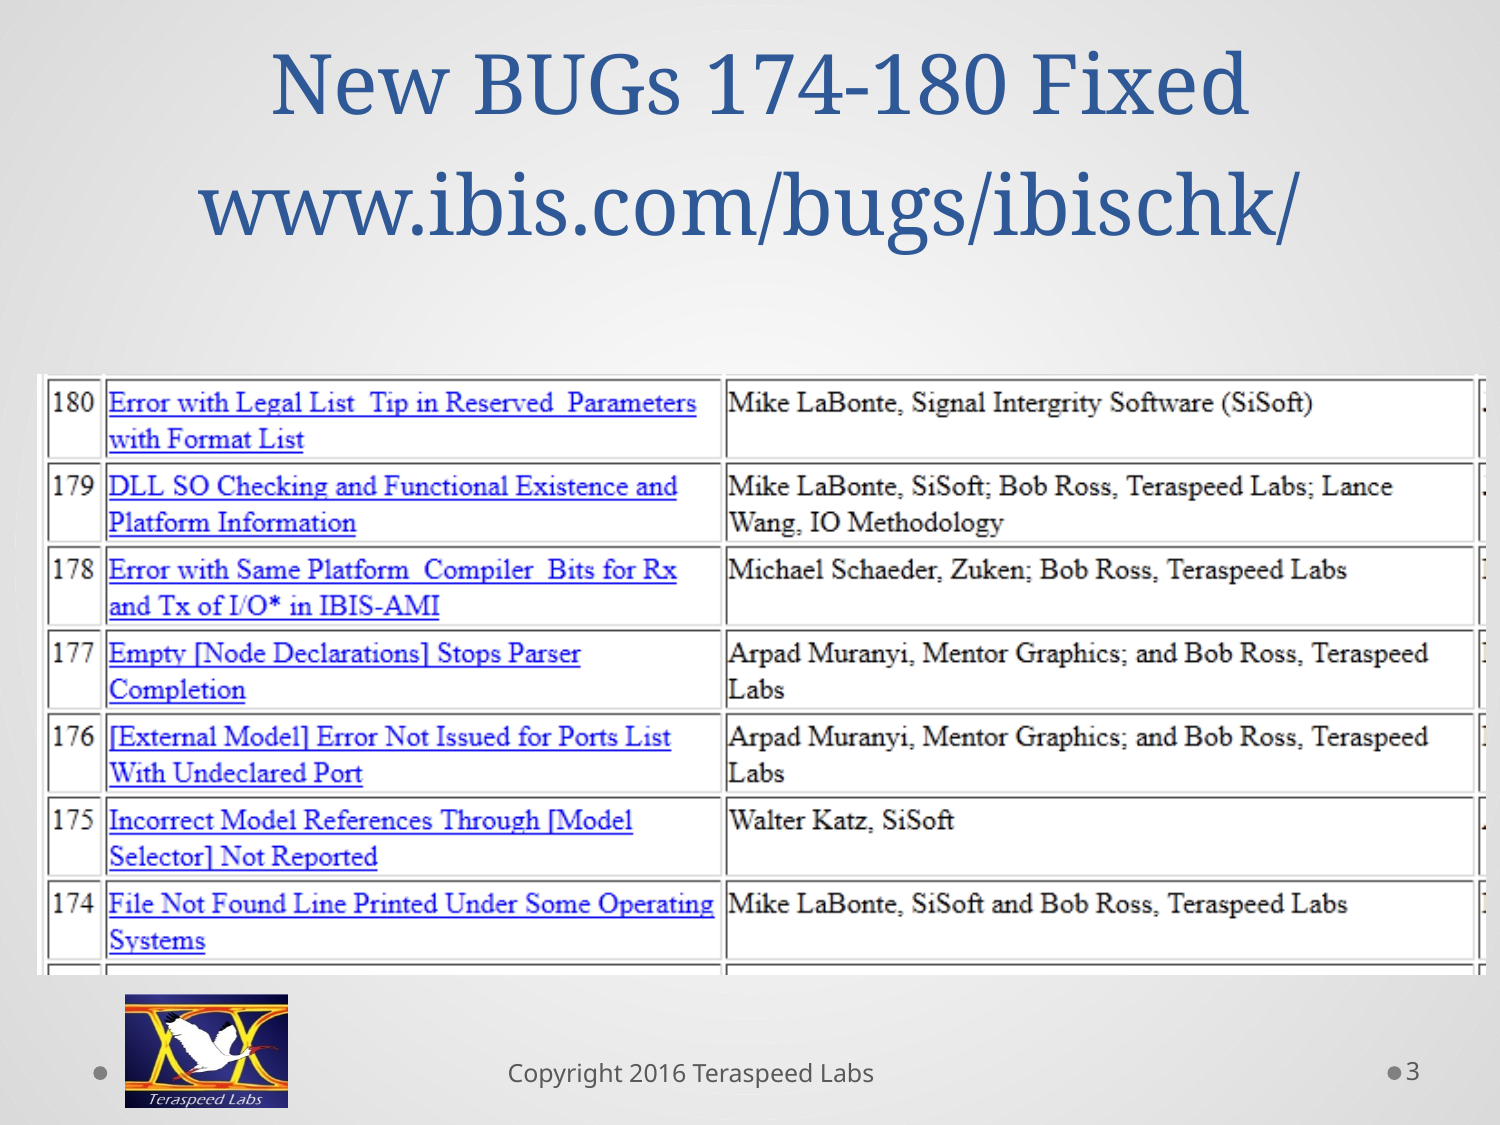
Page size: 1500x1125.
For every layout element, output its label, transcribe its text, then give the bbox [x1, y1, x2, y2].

picture [37, 374, 1487, 976]
slide_number 3 [1401, 1042, 1494, 1103]
title New BUGs 174-180 Fixed www.ibis.com/bugs/ibischk/ [75, 0, 1425, 263]
footer Copyright 2016 Teraspeed Labs [500, 1044, 968, 1105]
picture [125, 994, 288, 1108]
